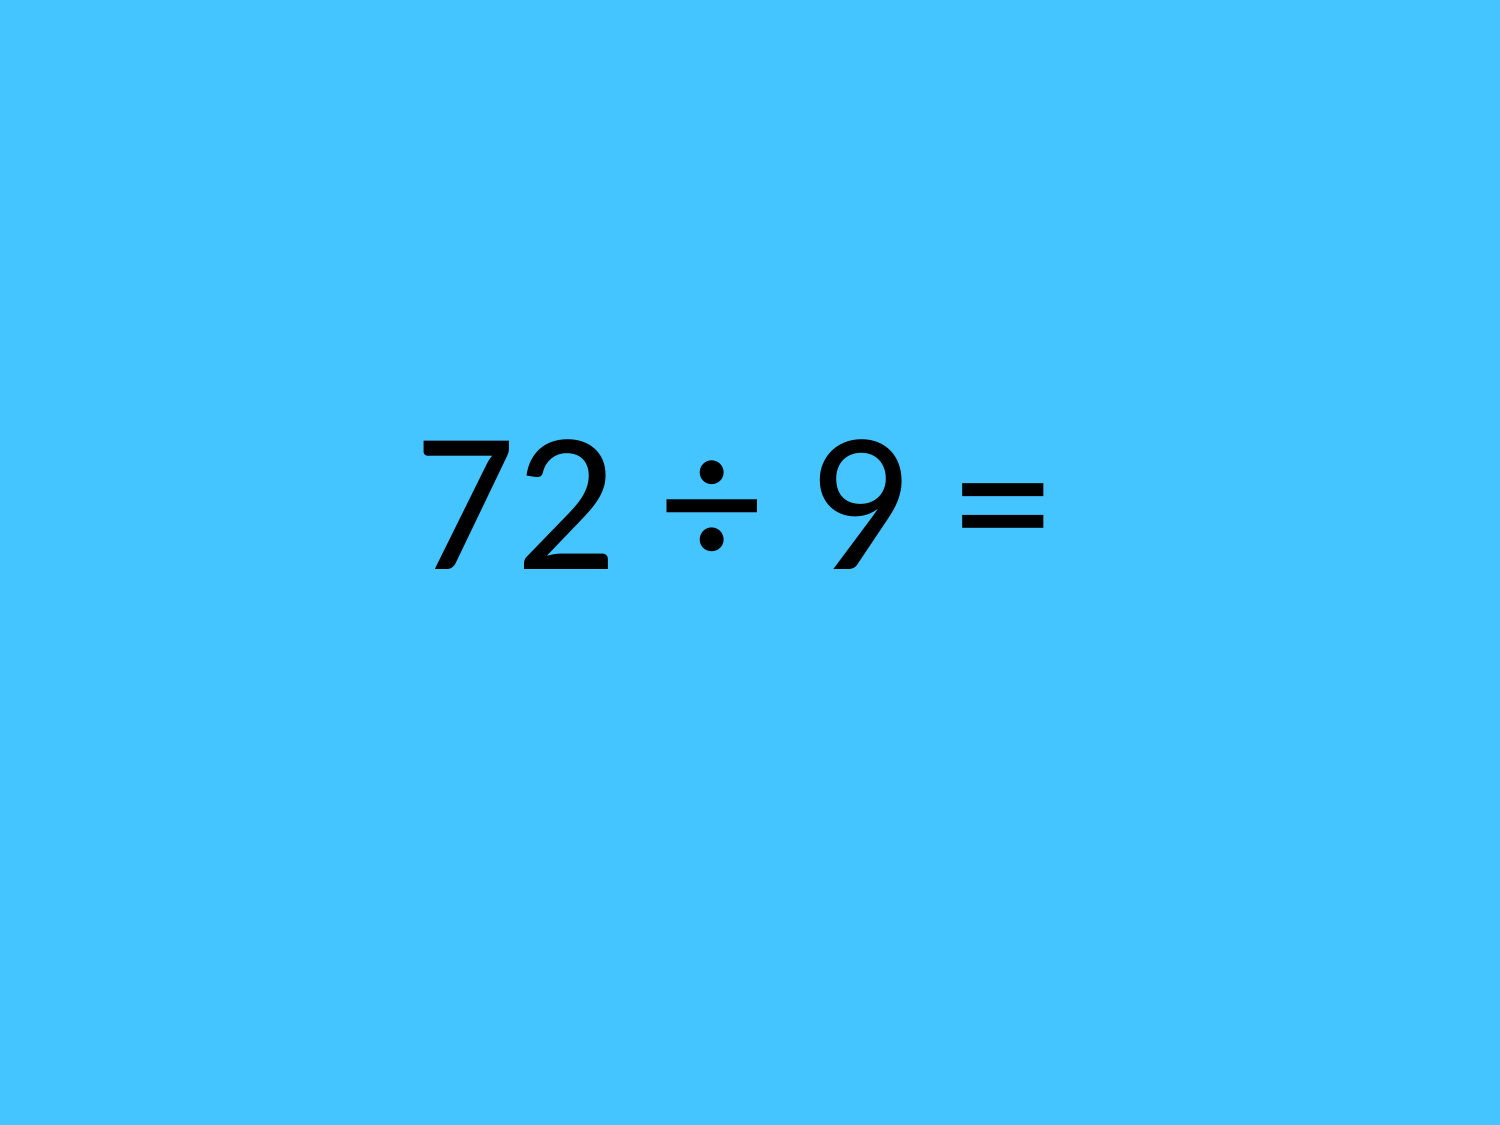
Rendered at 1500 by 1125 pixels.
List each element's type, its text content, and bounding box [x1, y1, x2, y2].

text_box 72 ÷ 9 = [399, 362, 1138, 618]
